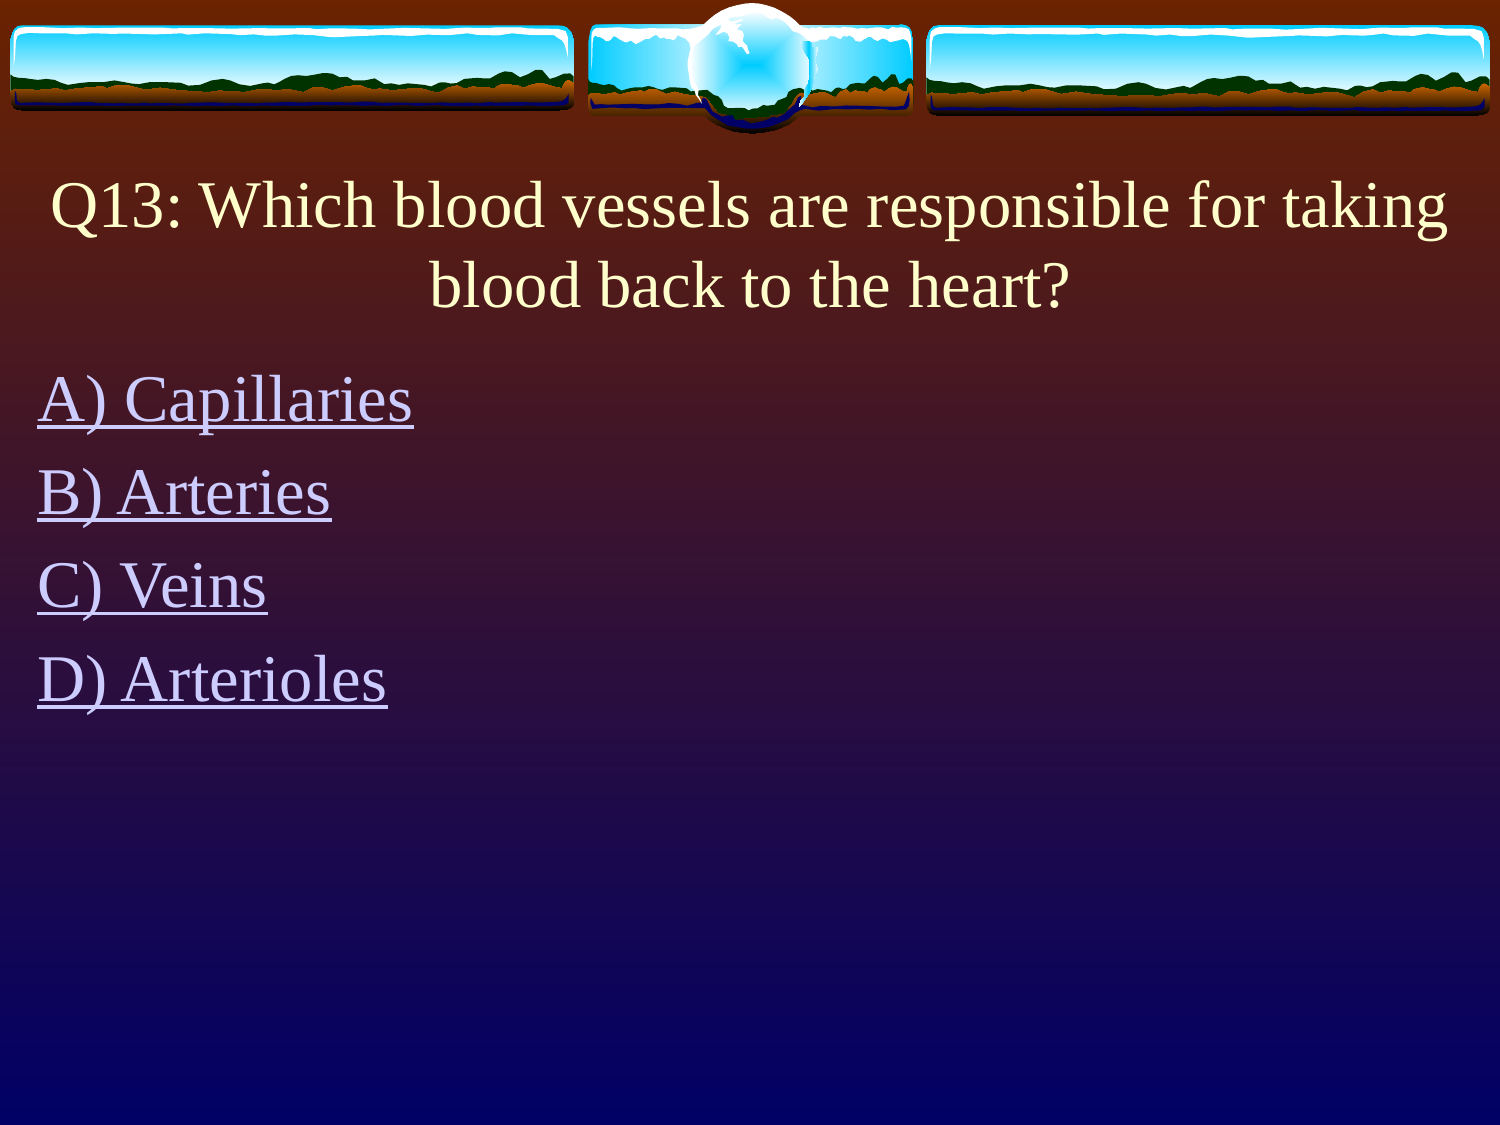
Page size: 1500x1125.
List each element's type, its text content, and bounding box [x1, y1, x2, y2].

title Q13: Which blood vessels are responsible for taking blood back to the heart? [21, 145, 1480, 336]
list A) Capillaries B) Arteries C) Veins D) Arterioles [21, 346, 1482, 1026]
